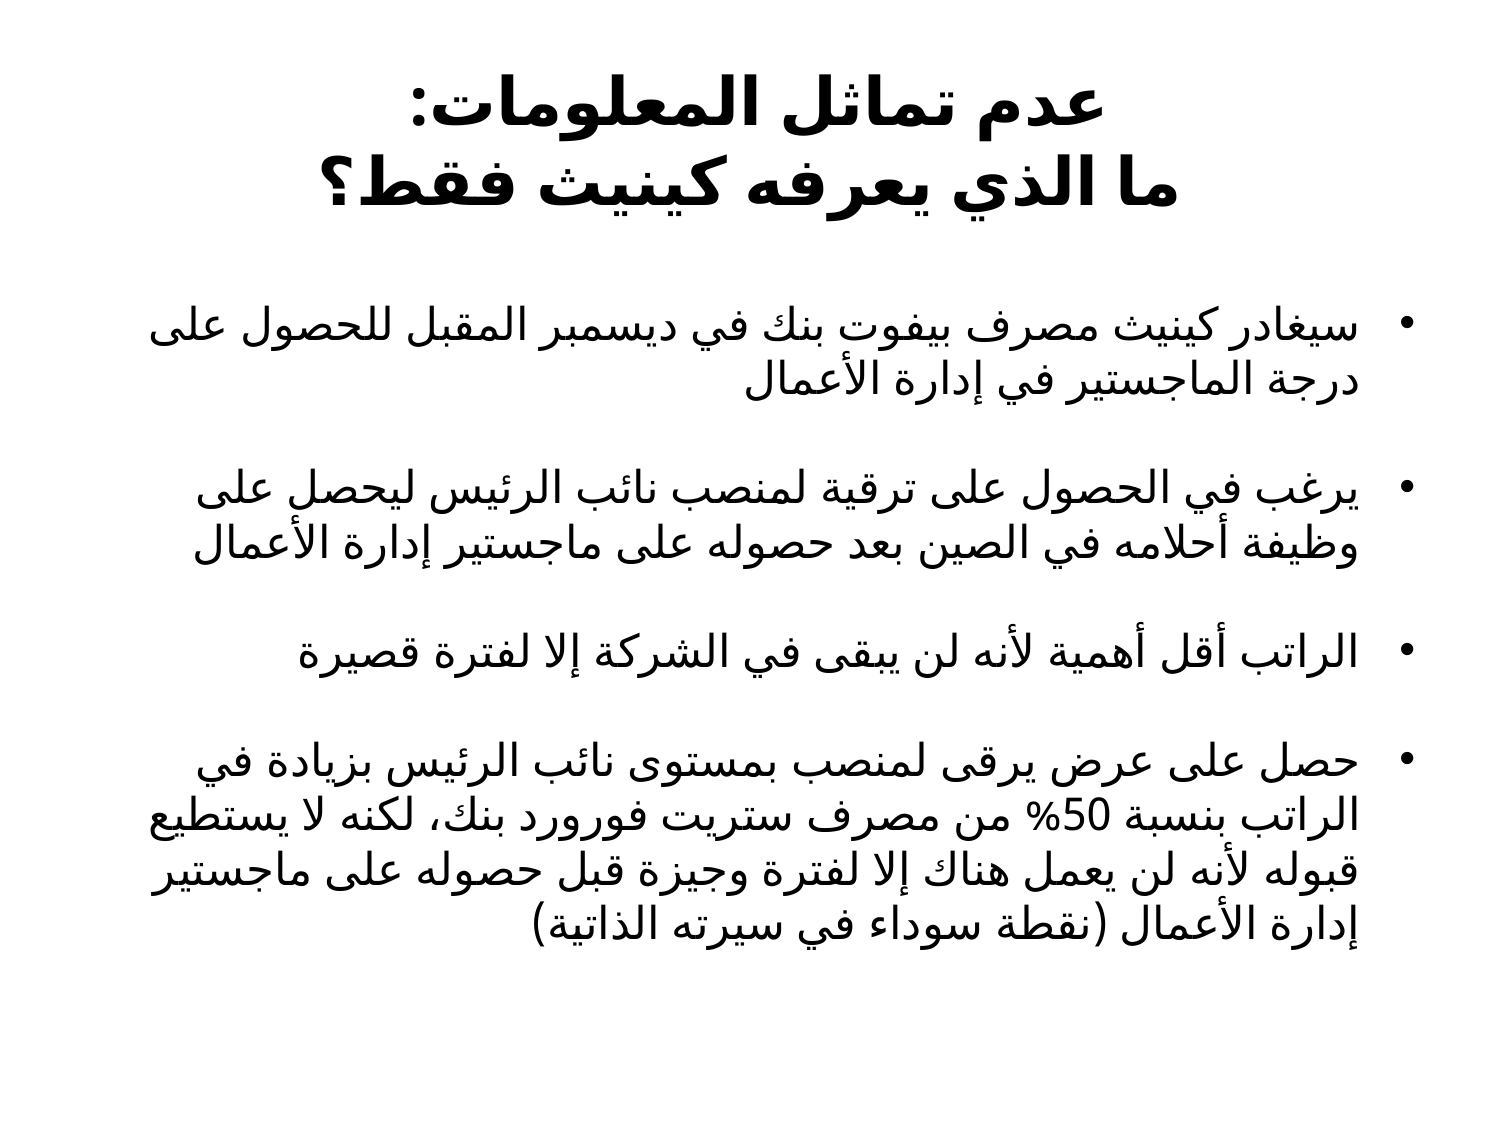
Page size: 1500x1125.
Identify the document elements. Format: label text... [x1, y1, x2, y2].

title عدم تماثل المعلومات: ما الذي يعرفه كينيث فقط؟ [75, 45, 1425, 233]
list سيغادر كينيث مصرف بيفوت بنك في ديسمبر المقبل للحصول على درجة الماجستير في إدارة الأعمال يرغب في الحصول على ترقية لمنصب نائب الرئيس ليحصل على وظيفة أحلامه في الصين بعد حصوله على ماجستير إدارة الأعمال الراتب أقل أهمية لأنه لن يبقى في الشركة إلا لفترة قصيرة حصل على عرض يرقى لمنصب بمستوى نائب الرئيس بزيادة في الراتب بنسبة 50% من مصرف ستريت فورورد بنك، لكنه لا يستطيع قبوله لأنه لن يعمل هناك إلا لفترة وجيزة قبل حصوله على ماجستير إدارة الأعمال (نقطة سوداء في سيرته الذاتية) كينيث والموظفون المبتدئون يعرفون أن ديفيد والشركاء الآخرين منحوا أنفسهم زيادات في الرواتب سرًا [75, 287, 1425, 1125]
